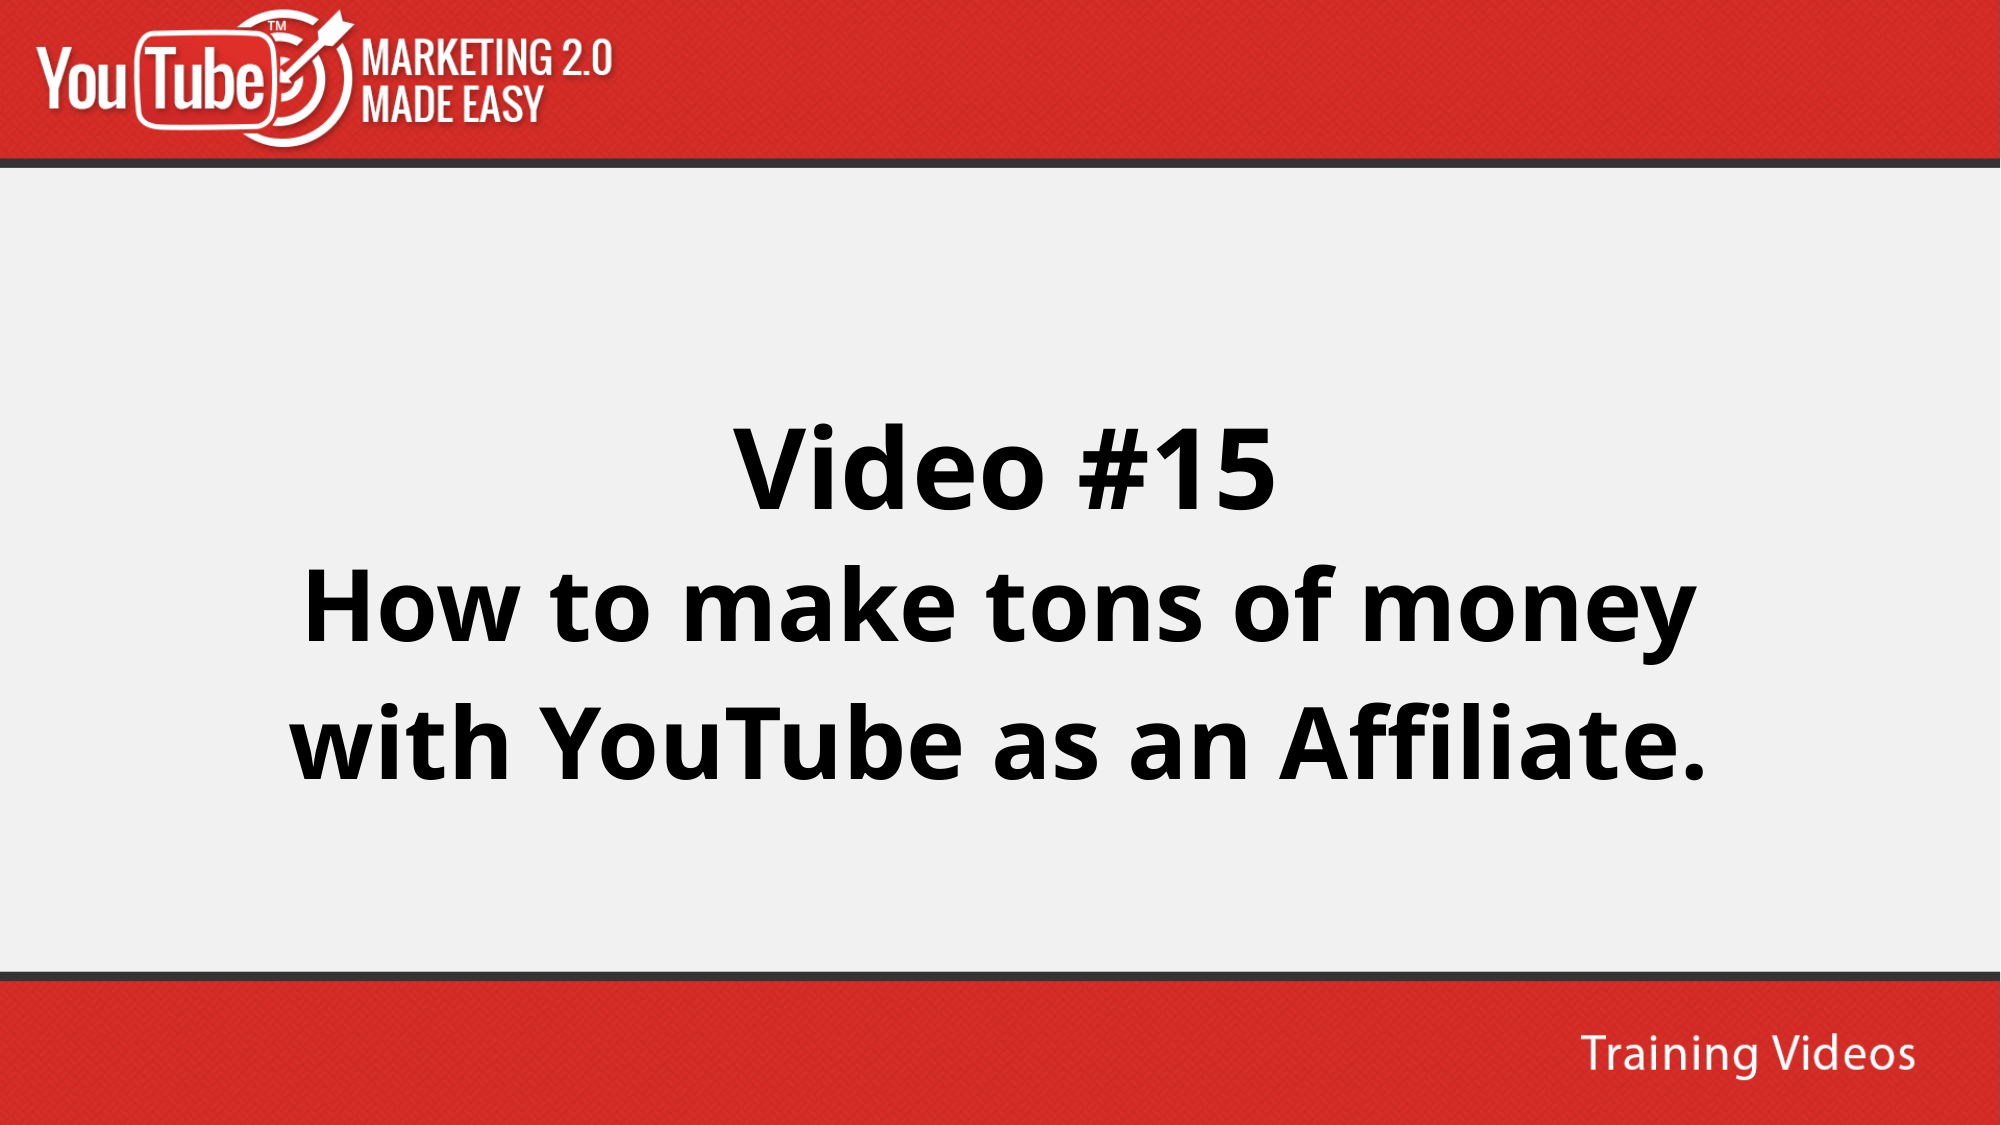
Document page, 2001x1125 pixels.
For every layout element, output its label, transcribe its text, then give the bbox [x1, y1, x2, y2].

picture [0, 0, 2001, 1125]
text_box How to make tons of money with YouTube as an Affiliate. [240, 516, 1759, 807]
text_box Video #15 [626, 321, 1387, 540]
